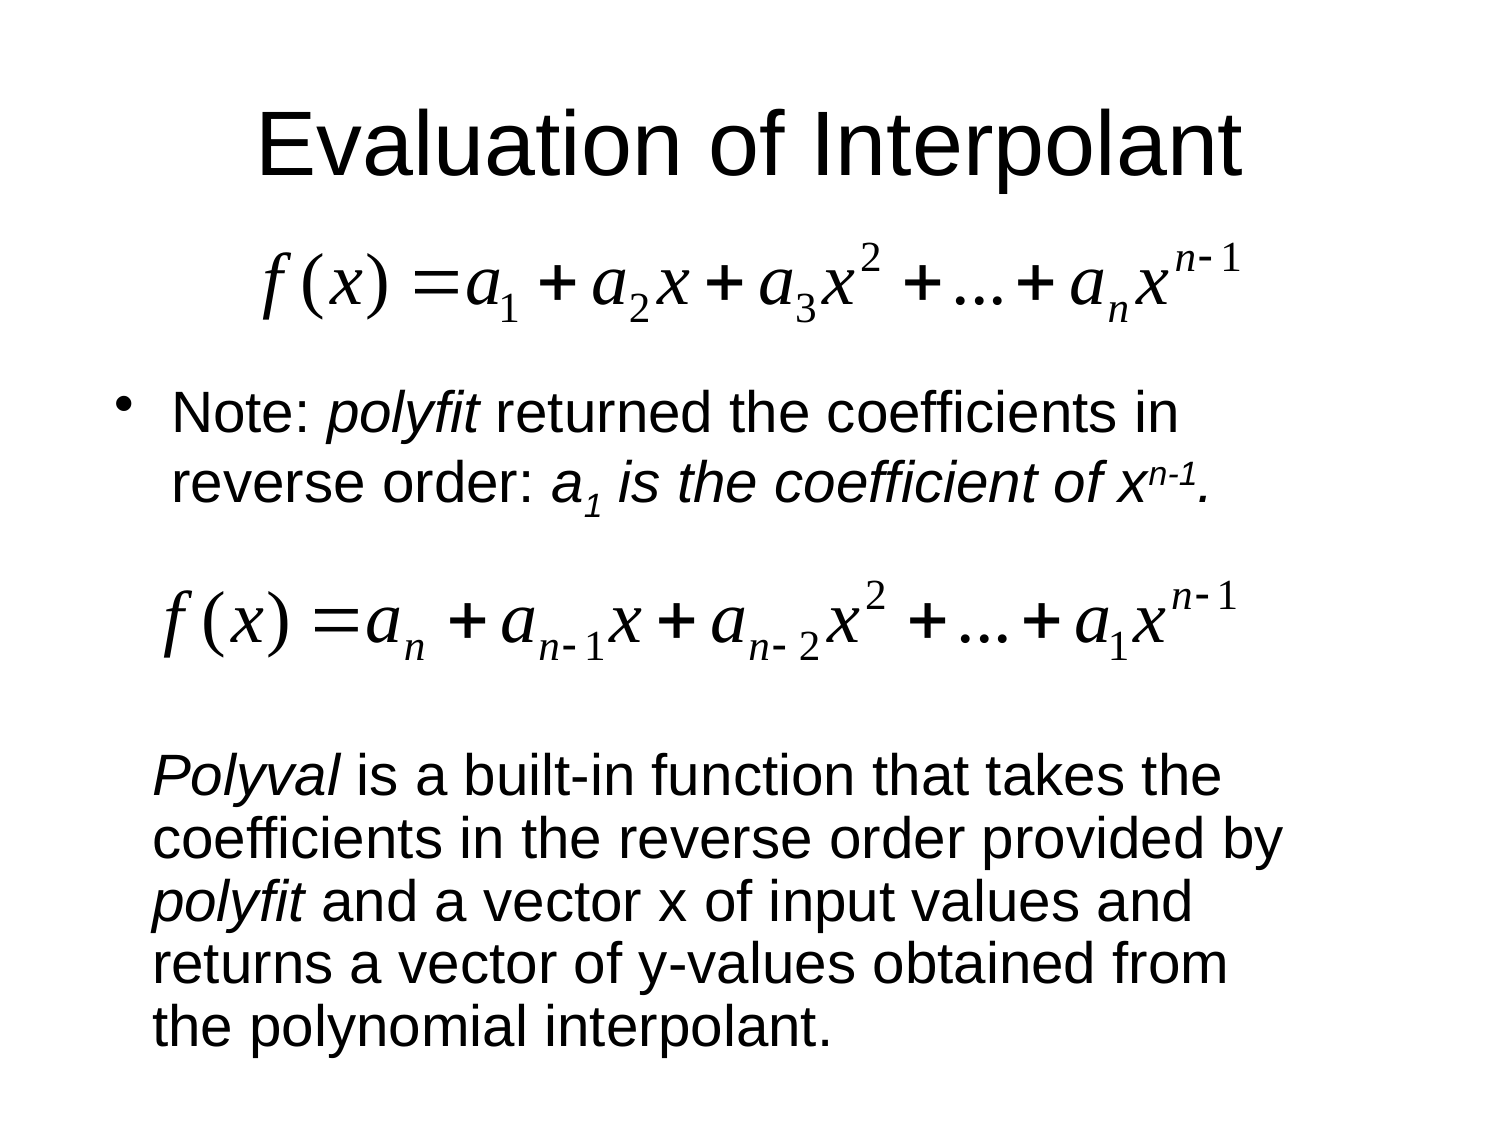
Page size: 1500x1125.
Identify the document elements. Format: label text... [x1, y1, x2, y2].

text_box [137, 562, 1250, 680]
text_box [237, 224, 1251, 342]
list Note: polyfit returned the coefficients in reverse order: a1 is the coefficient of xn-1. [99, 374, 1388, 538]
title Evaluation of Interpolant [74, 44, 1426, 233]
text_box Polyval is a built-in function that takes the coefficients in the reverse order provided by polyfit and a vector x of input values and returns a vector of y-values obtained from the polynomial interpolant. [137, 737, 1338, 1067]
